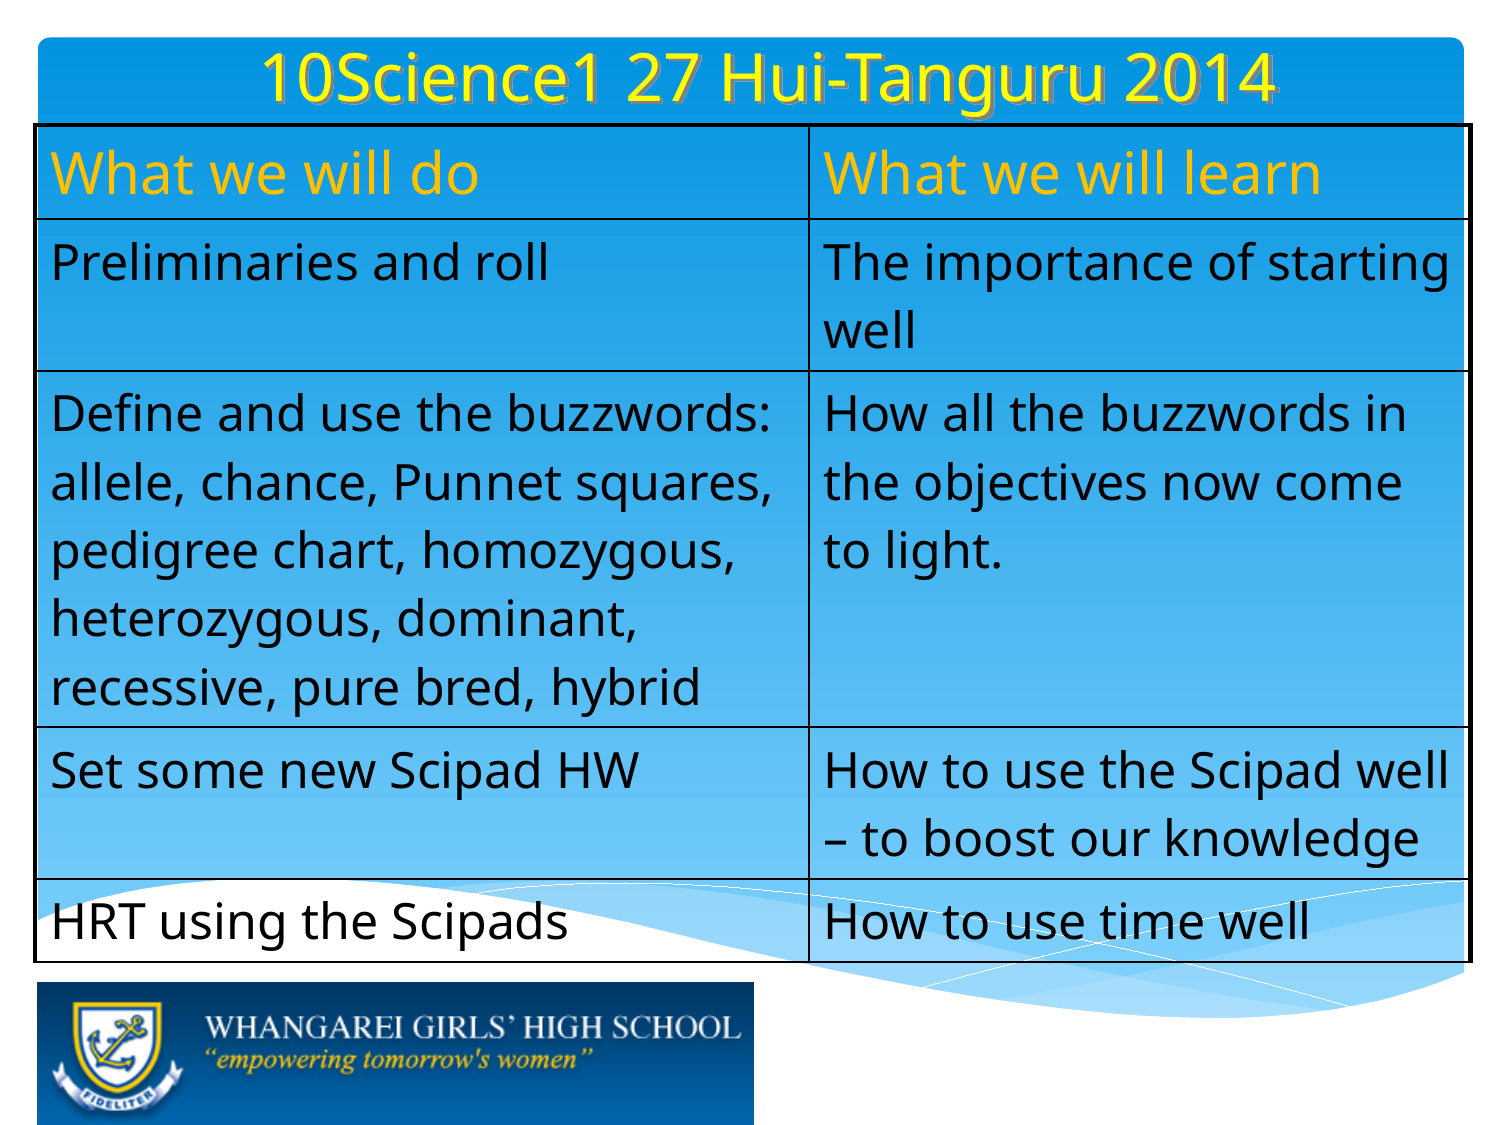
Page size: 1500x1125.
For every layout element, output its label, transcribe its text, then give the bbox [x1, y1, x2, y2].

table_cell The importance of starting well [810, 220, 1468, 370]
table_cell Set some new Scipad HW [37, 728, 808, 878]
table_header What we will learn [810, 127, 1468, 218]
table_cell Define and use the buzzwords: allele, chance, Punnet squares, pedigree chart, homozygous, heterozygous, dominant, recessive, pure bred, hybrid [37, 372, 808, 726]
table_cell How to use time well [810, 880, 1468, 961]
table_cell How to use the Scipad well – to boost our knowledge [810, 728, 1468, 878]
table_cell Preliminaries and roll [37, 220, 808, 370]
picture [37, 982, 754, 1125]
table_cell HRT using the Scipads [37, 880, 808, 961]
table_cell How all the buzzwords in the objectives now come to light. [810, 372, 1468, 726]
text_box 10Science1 27 Hui-Tanguru 2014 [162, 24, 1375, 123]
table_header What we will do [37, 127, 808, 218]
